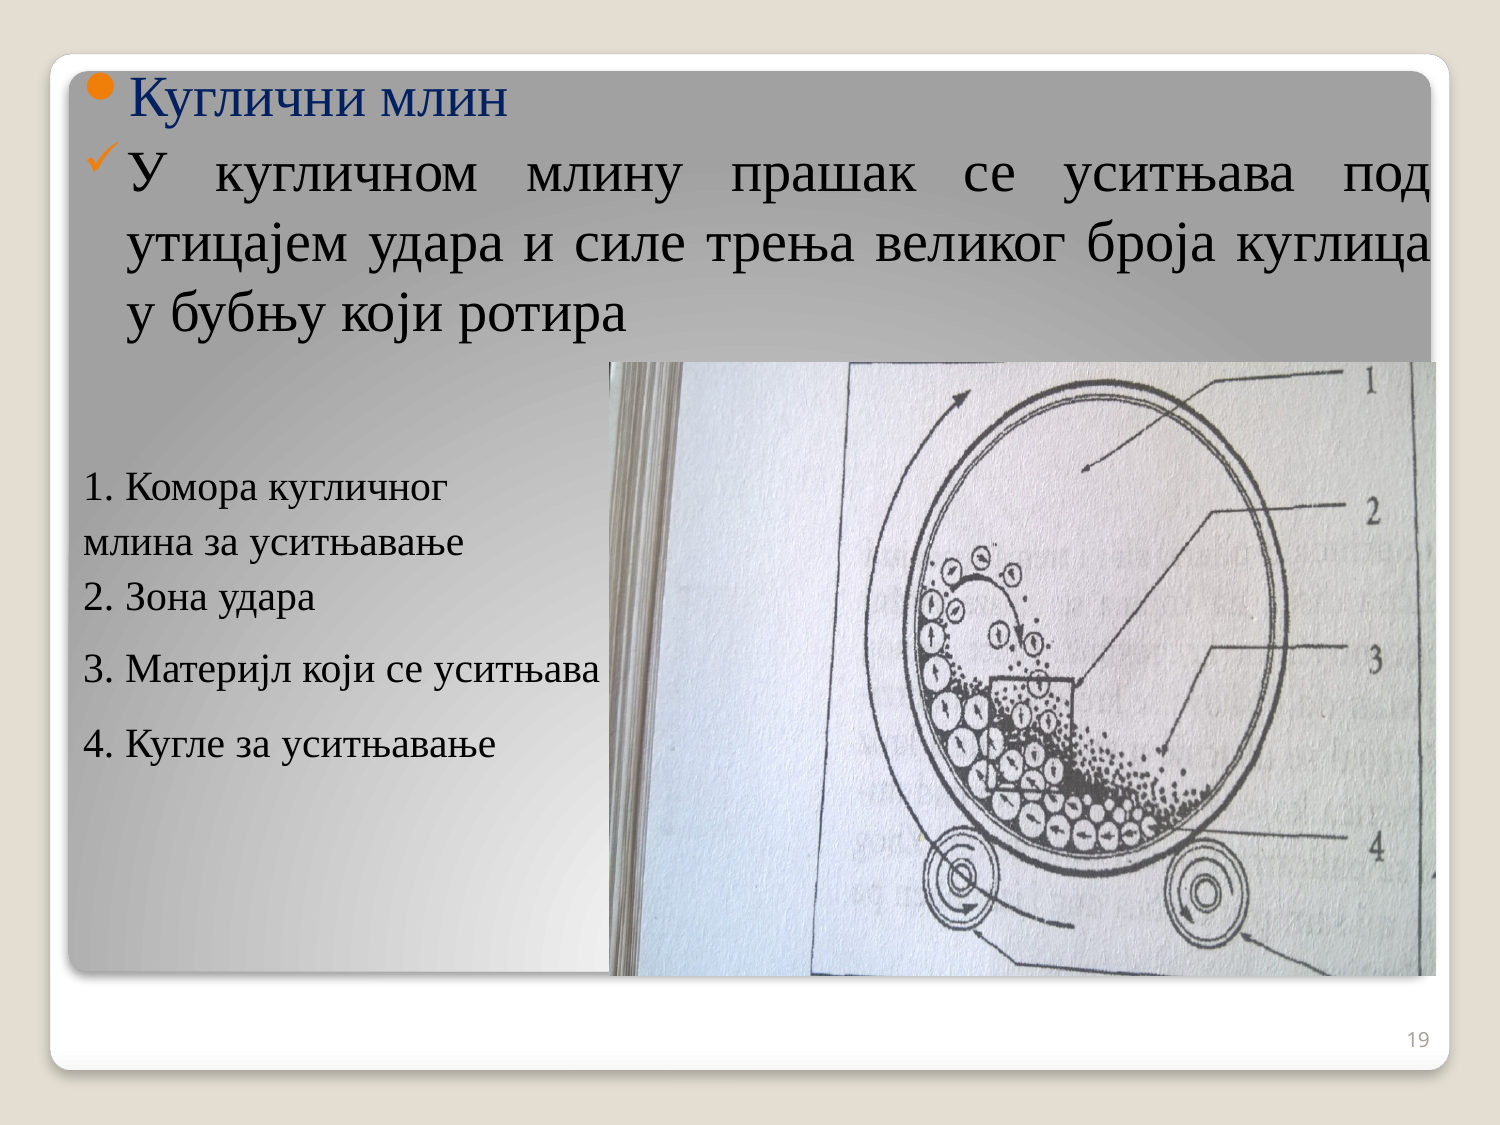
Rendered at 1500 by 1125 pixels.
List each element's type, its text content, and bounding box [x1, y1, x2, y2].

list Куглични млин У кугличном млину прашак се уситњава под утицајем удара и силе трења великог броја куглица у бубњу који ротира 1. Комора кугличног млина за уситњавање 2. Зона удара 3. Материјл који се уситњава 4. Кугле за уситњавање [53, 42, 1447, 1071]
slide_number 19 [1369, 1002, 1445, 1063]
picture [607, 361, 1436, 977]
